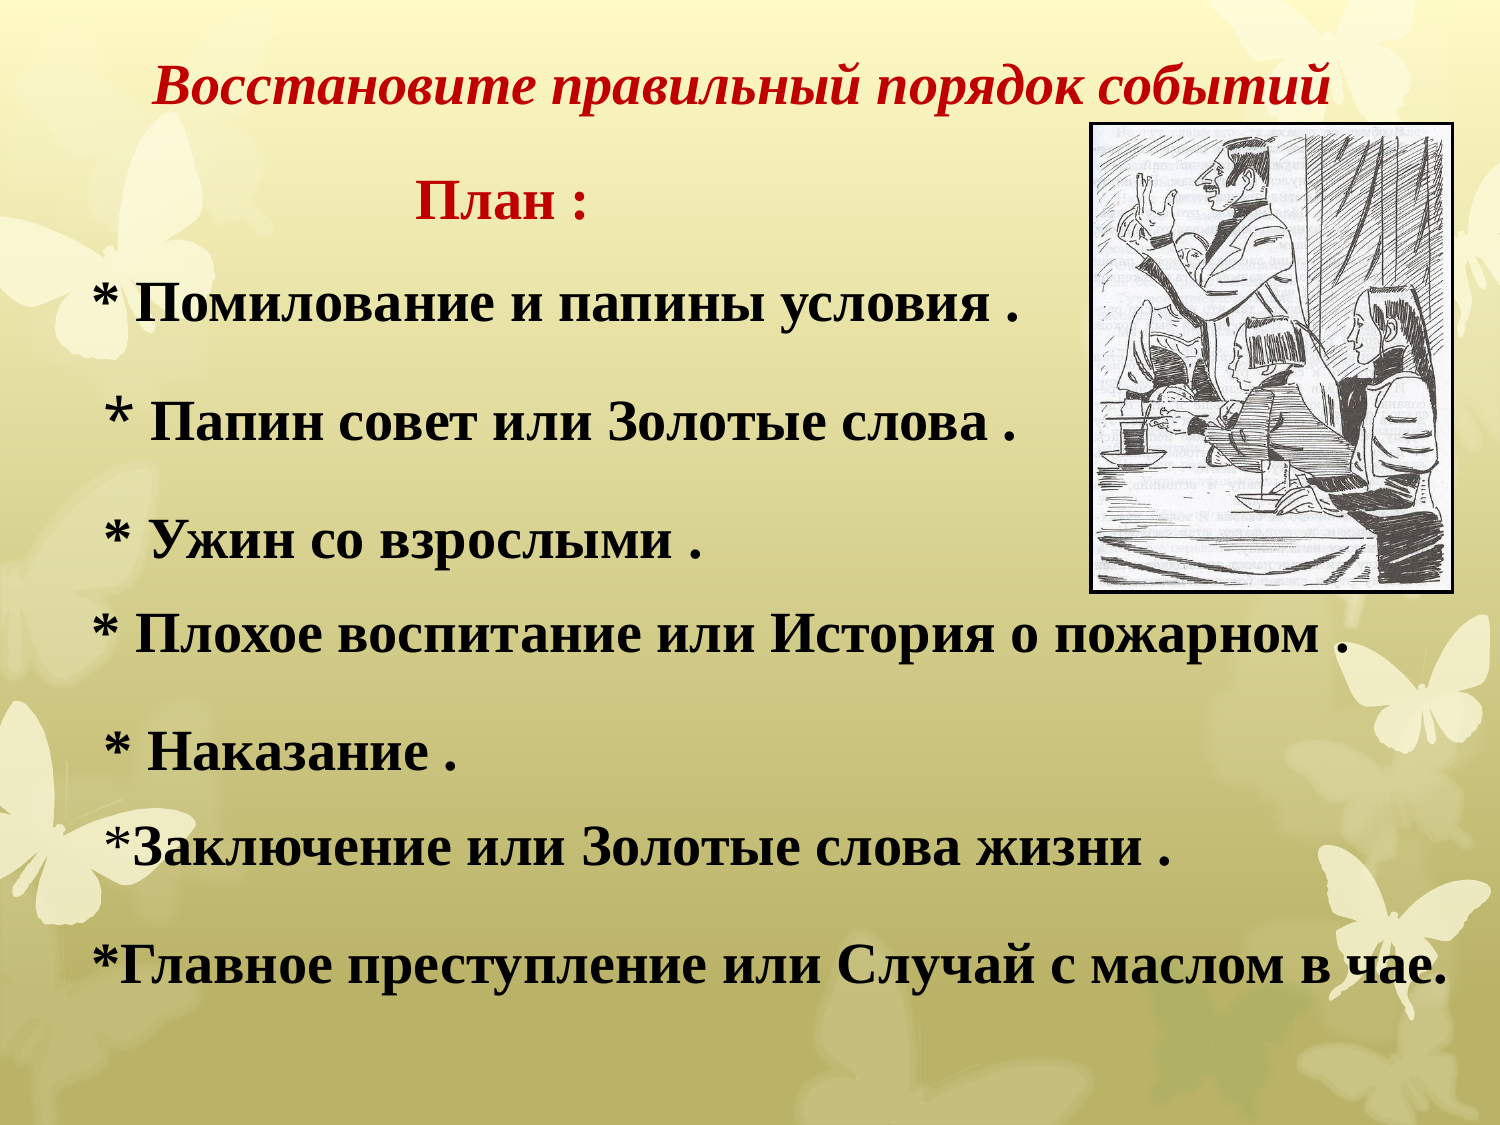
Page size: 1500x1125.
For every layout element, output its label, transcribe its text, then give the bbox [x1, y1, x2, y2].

text_box * Папин совет или Золотые слова . [88, 374, 1046, 504]
picture [1092, 124, 1452, 591]
text_box * Наказание . [88, 704, 798, 799]
text_box [0, 101, 1086, 277]
text_box * Плохое воспитание или История о пожарном . [76, 586, 1459, 742]
text_box *Заключение или Золотые слова жизни . [88, 799, 1341, 917]
text_box * Помилование и папины условия . [76, 255, 1040, 386]
text_box * Ужин со взрослыми . [88, 492, 975, 586]
text_box Восстановите правильный порядок событий План : [64, 38, 1418, 239]
text_box *Главное преступление или Случай с маслом в чае. [76, 917, 1500, 1048]
